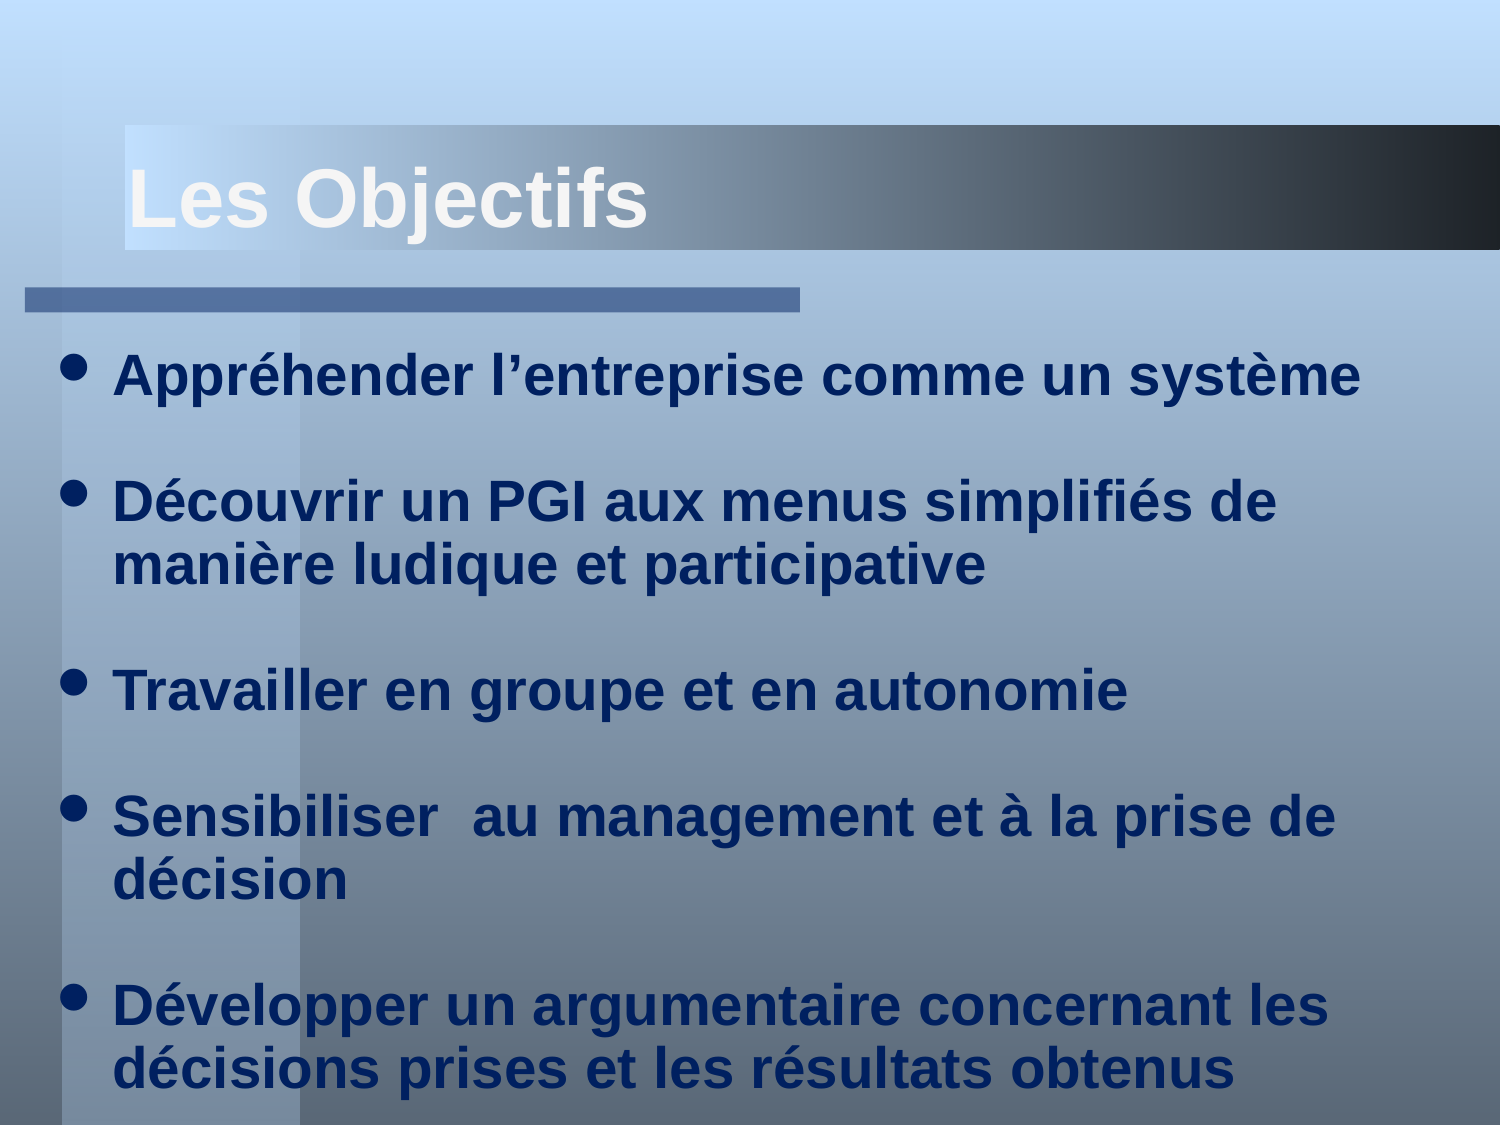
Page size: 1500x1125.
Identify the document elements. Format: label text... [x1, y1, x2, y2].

title Les Objectifs [112, 99, 1388, 288]
list Appréhender l’entreprise comme un système Découvrir un PGI aux menus simplifiés de manière ludique et participative Travailler en groupe et en autonomie Sensibiliser au management et à la prise de décision Développer un argumentaire concernant les décisions prises et les résultats obtenus [40, 337, 1500, 918]
